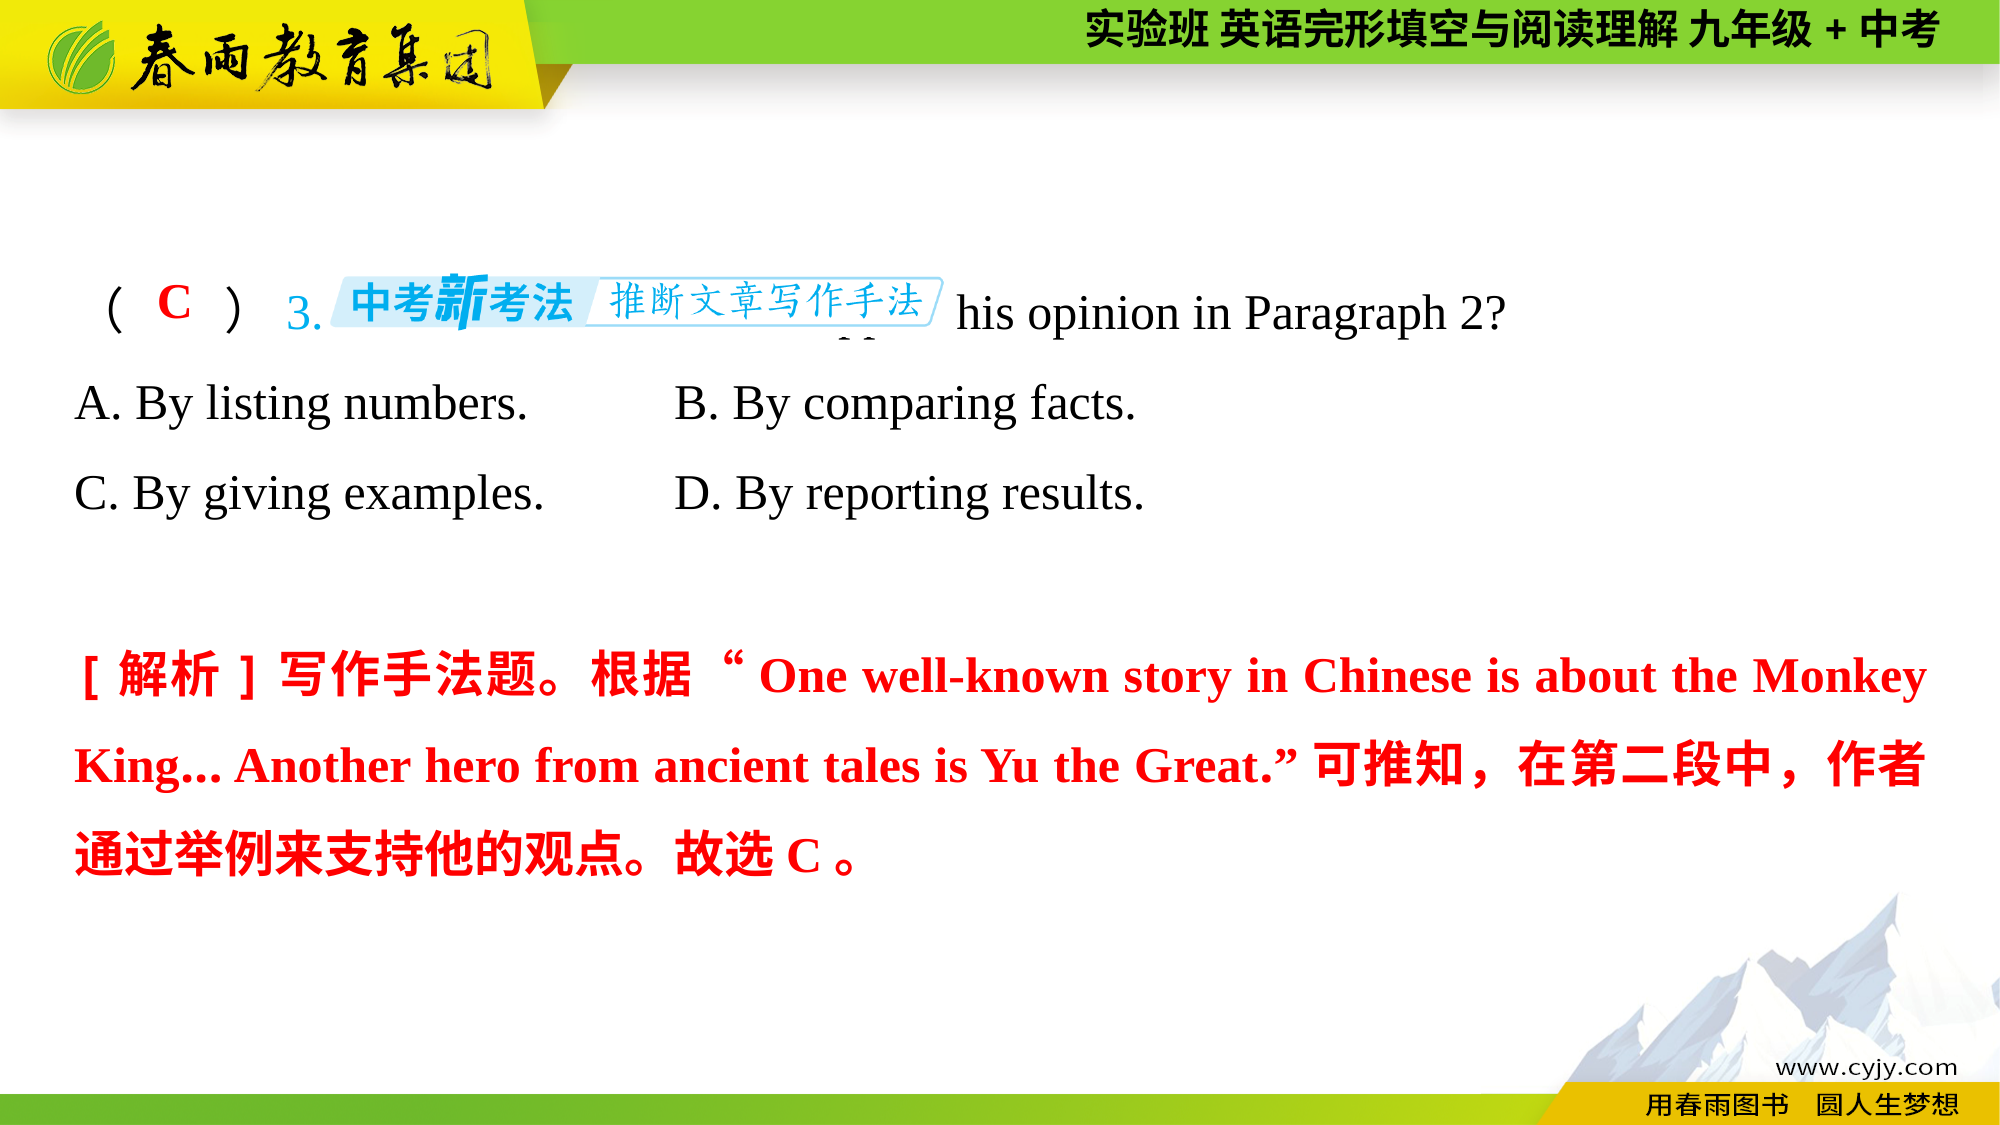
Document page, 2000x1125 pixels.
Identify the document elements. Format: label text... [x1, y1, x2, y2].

picture [0, 0, 2000, 1125]
text_box C [141, 260, 208, 336]
list （ ）3. How does the writer support his opinion in Paragraph 2? A. By listing numbers. B. By comparing facts. C. By giving examples. D. By reporting results. [59, 242, 1944, 621]
text_box [解析]写作手法题。根据“One well-known story in Chinese is about the Monkey King... Another hero from ancient tales is Yu the Great.”可推知，在第二段中，作者通过举例来支持他的观点。故选C。 [59, 621, 1944, 891]
